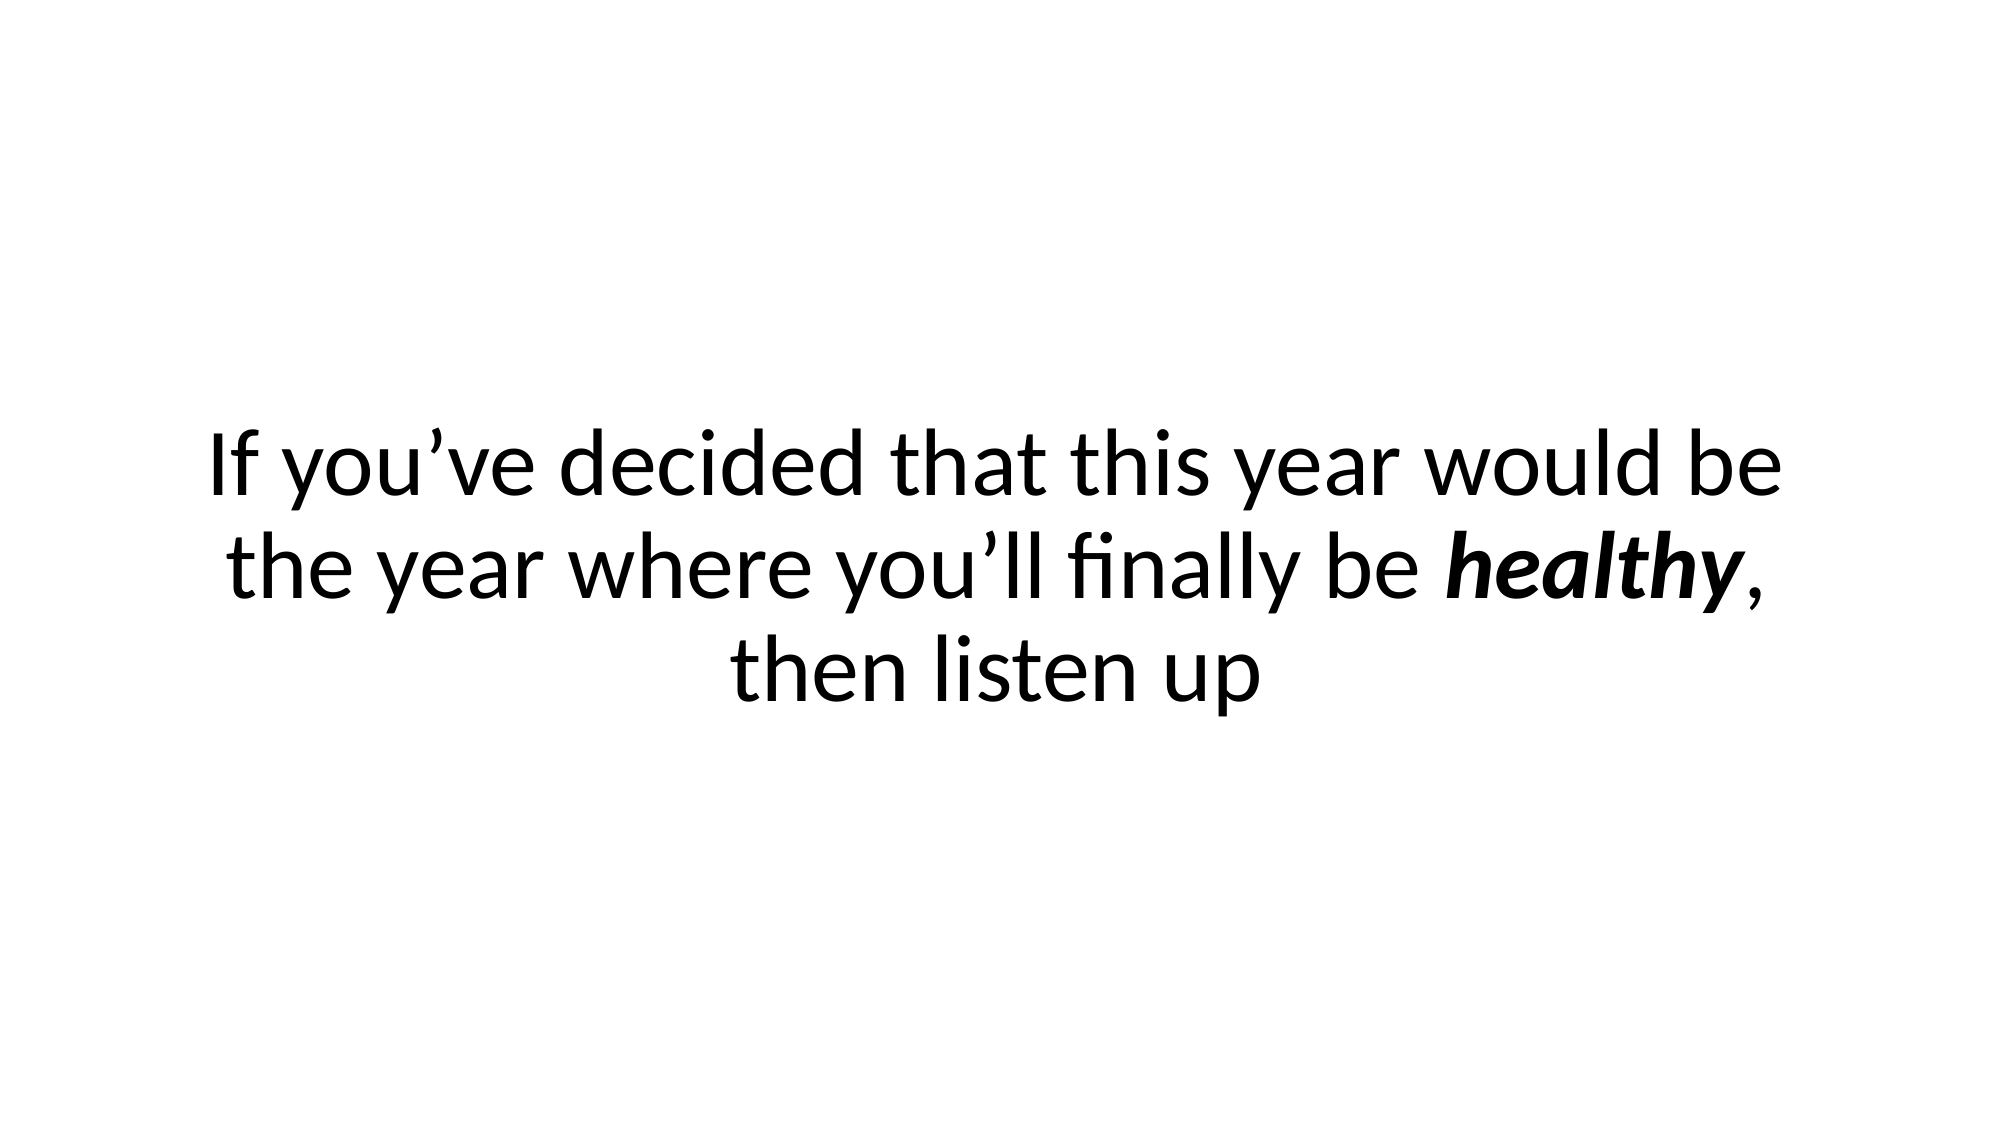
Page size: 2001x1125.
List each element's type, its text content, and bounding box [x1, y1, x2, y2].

list If you’ve decided that this year would be the year where you’ll finally be healthy, then listen up [133, 404, 1859, 873]
